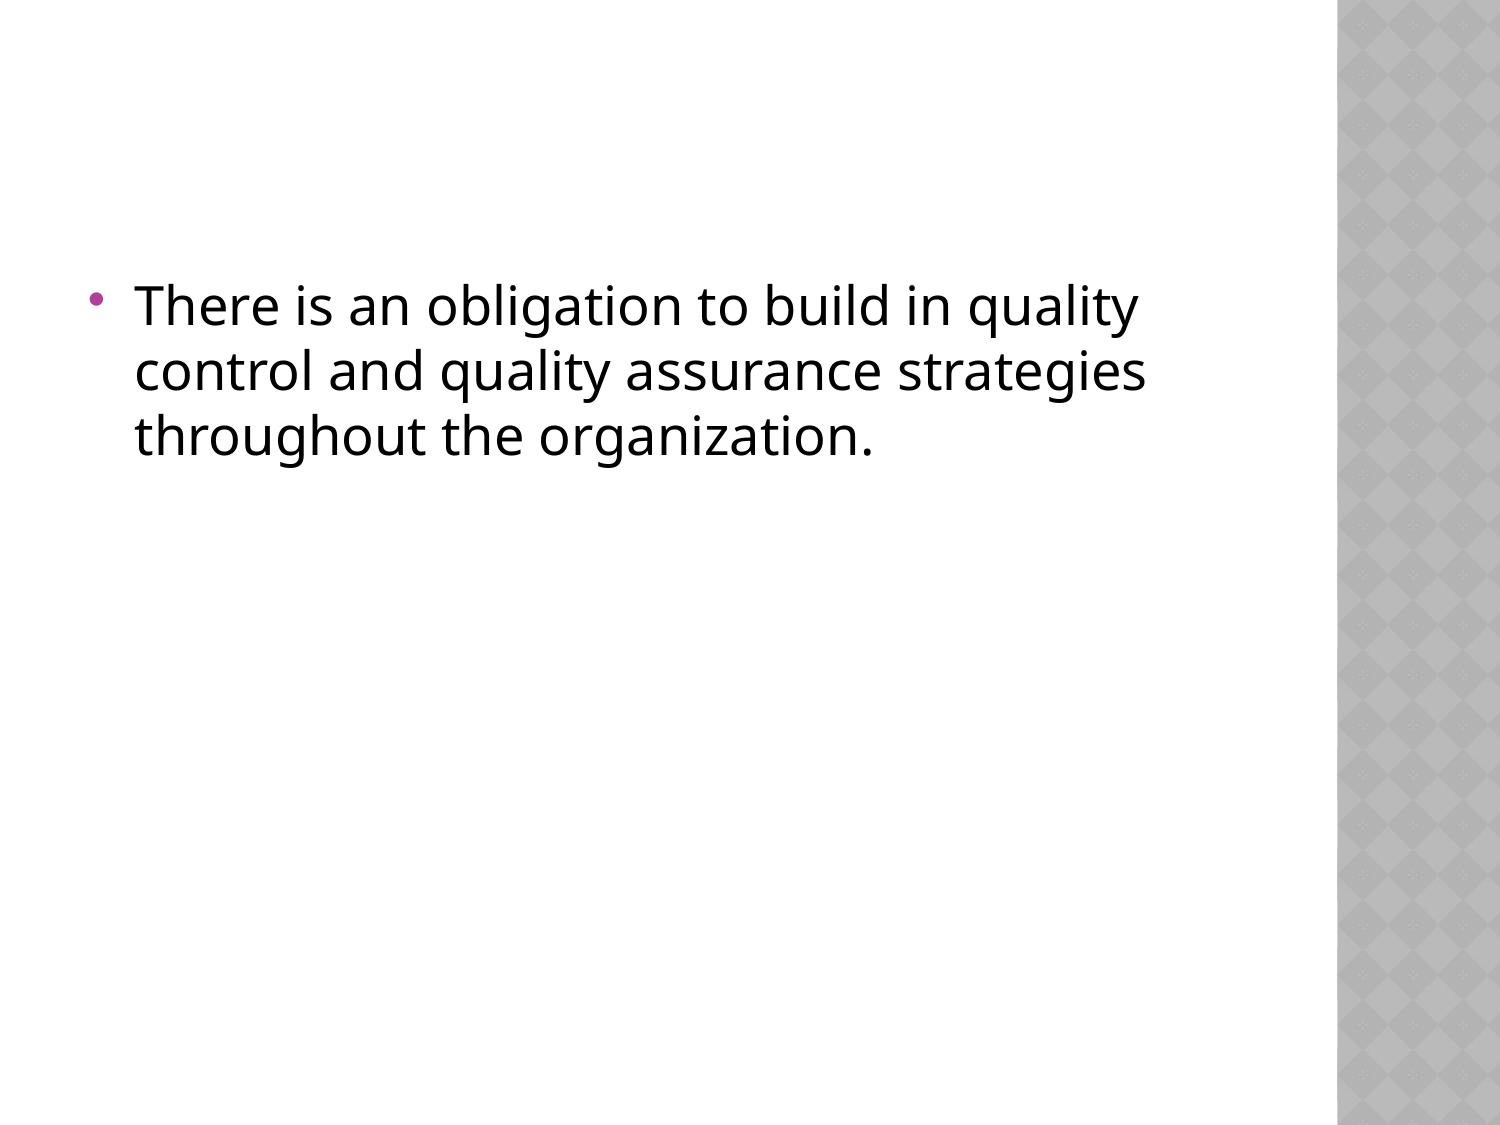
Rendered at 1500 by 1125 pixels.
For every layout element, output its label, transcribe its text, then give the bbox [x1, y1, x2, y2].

list There is an obligation to build in quality control and quality assurance strategies throughout the organization. [75, 264, 1263, 1059]
